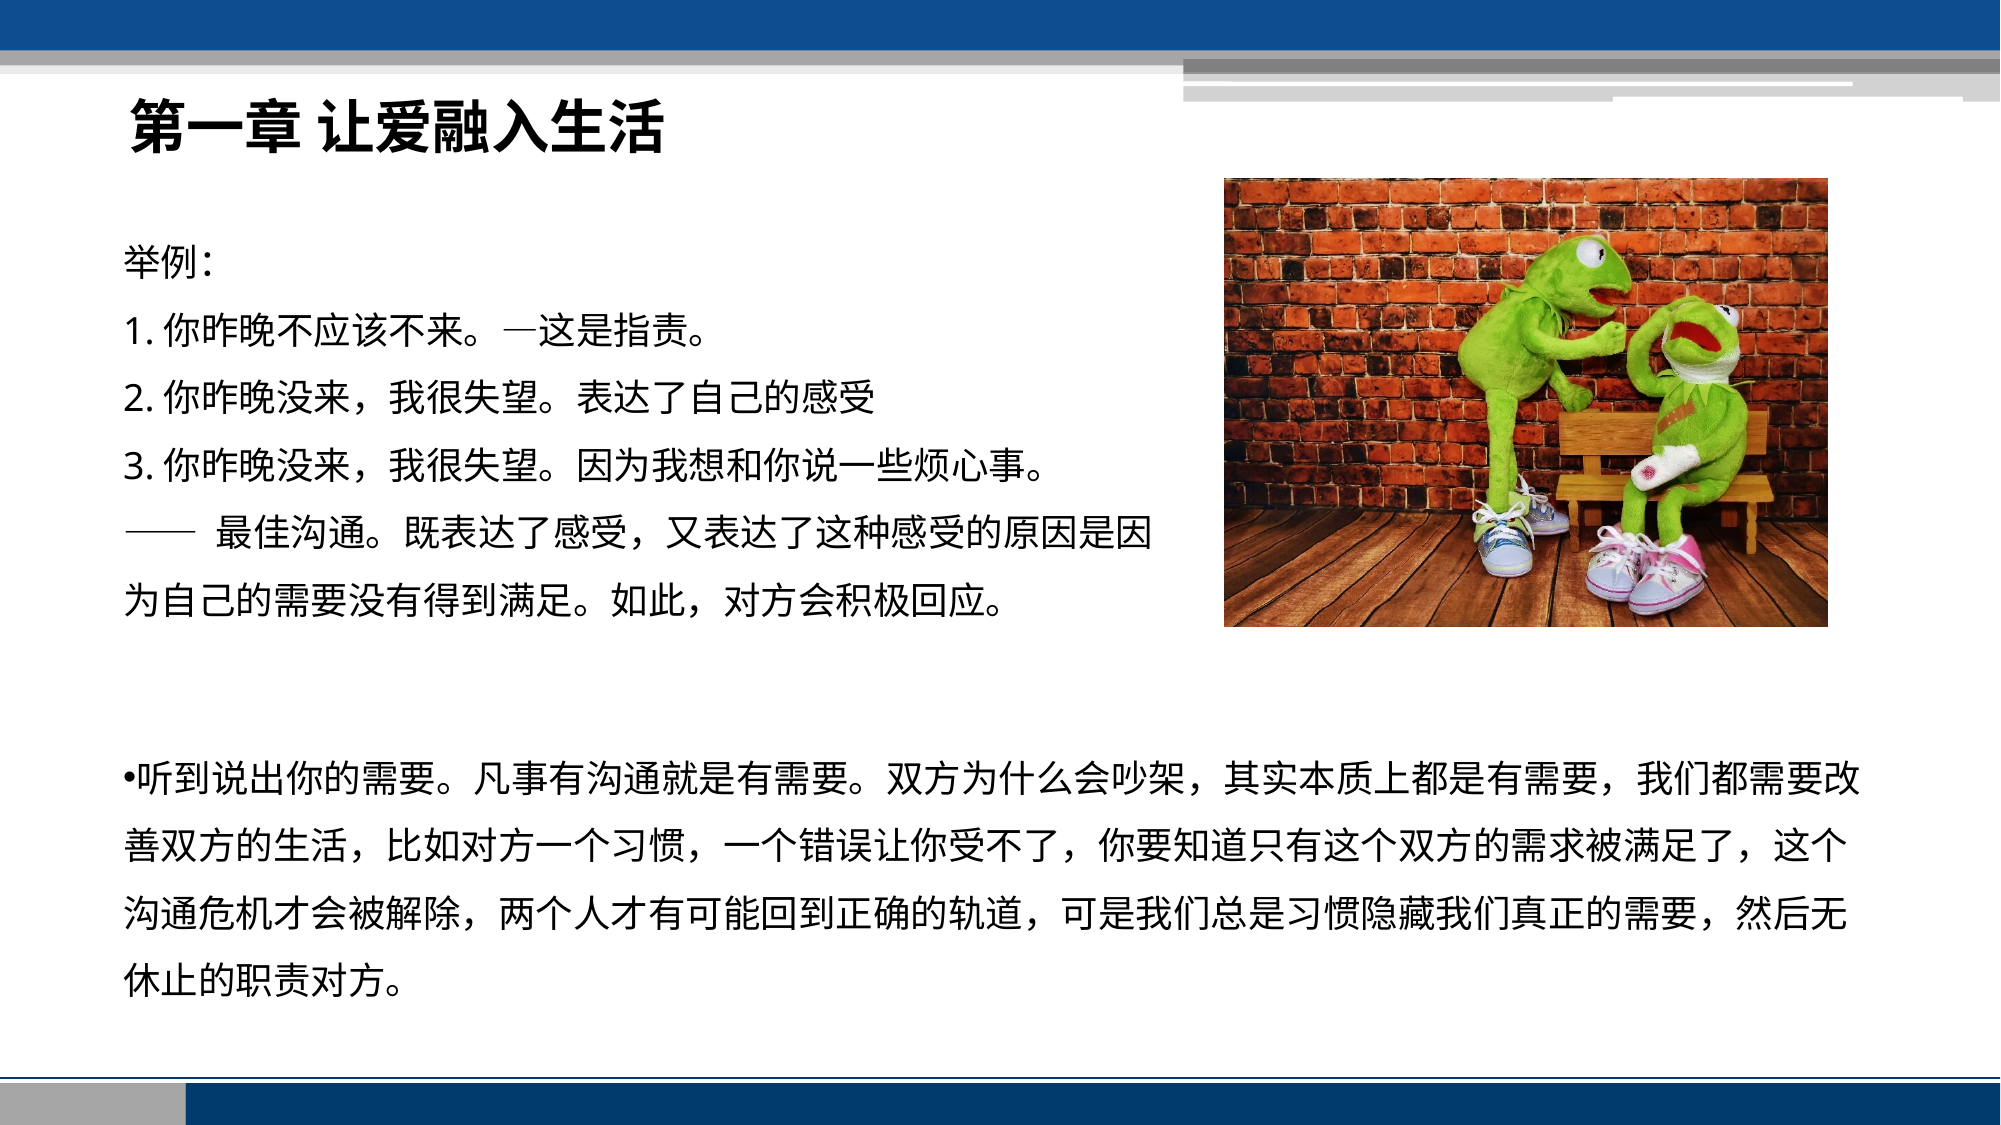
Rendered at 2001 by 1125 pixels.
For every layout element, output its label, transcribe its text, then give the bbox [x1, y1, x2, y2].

text_box 第一章 让爱融入生活 [113, 83, 681, 169]
text_box 举例： 1.你昨晚不应该不来。—这是指责。 2.你昨晚没来，我很失望。表达了自己的感受 3.你昨晚没来，我很失望。因为我想和你说一些烦心事。 —— 最佳沟通。既表达了感受，又表达了这种感受的原因是因为自己的需要没有得到满足。如此，对方会积极回应。 [108, 209, 1203, 630]
picture [1224, 178, 1828, 627]
text_box 听到说出你的需要。凡事有沟通就是有需要。双方为什么会吵架，其实本质上都是有需要，我们都需要改善双方的生活，比如对方一个习惯，一个错误让你受不了，你要知道只有这个双方的需求被满足了，这个沟通危机才会被解除，两个人才有可能回到正确的轨道，可是我们总是习惯隐藏我们真正的需要，然后无休止的职责对方。 [108, 724, 1890, 1010]
